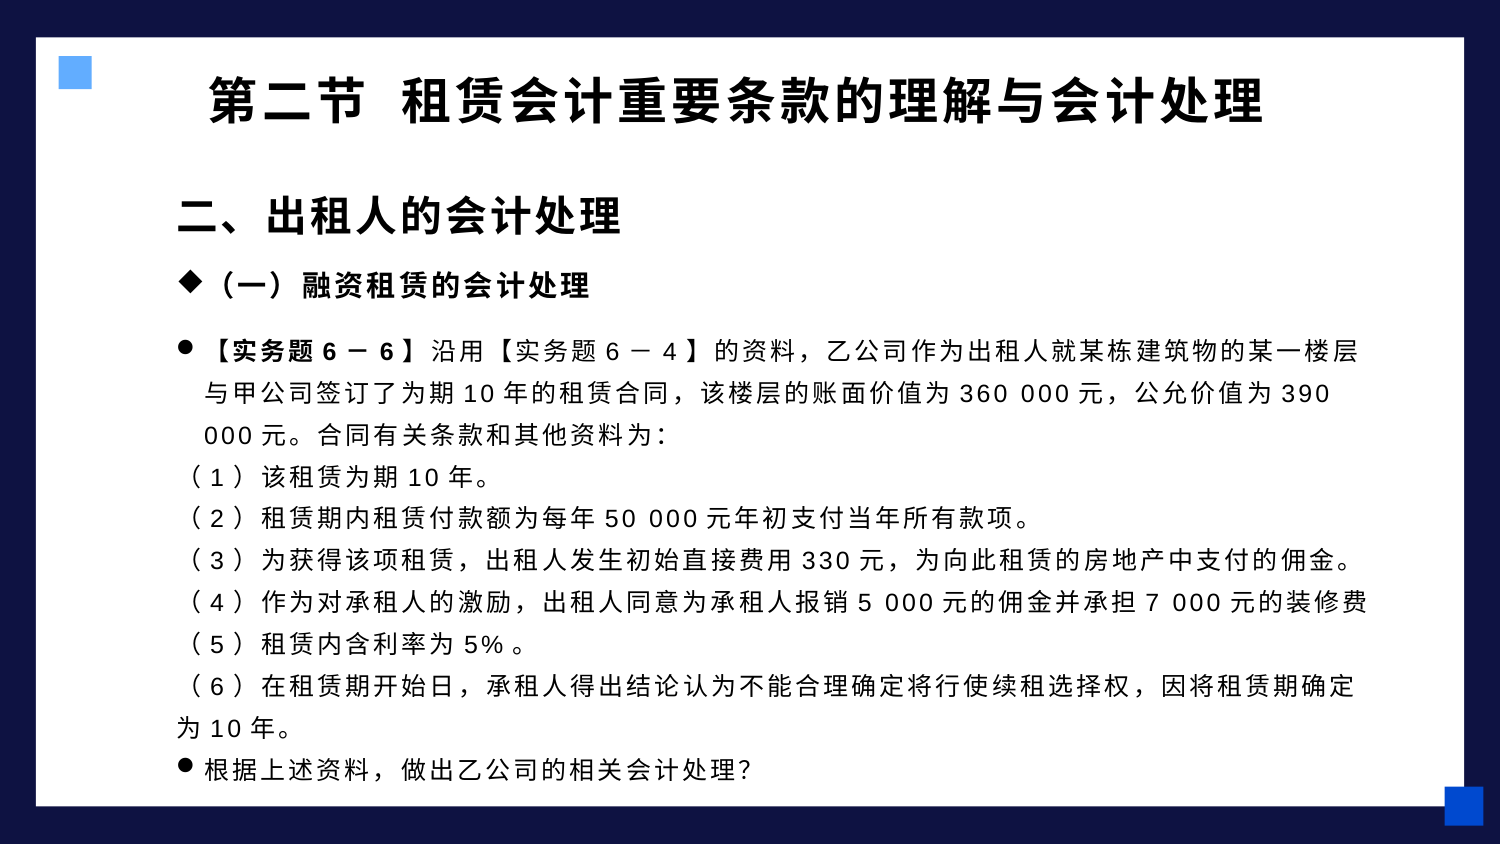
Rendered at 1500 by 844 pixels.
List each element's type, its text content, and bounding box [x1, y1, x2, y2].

list 二、出租人的会计处理 （一）融资租赁的会计处理 【实务题6－6】沿用【实务题6－4】的资料，乙公司作为出租人就某栋建筑物的某一楼层与甲公司签订了为期10年的租赁合同，该楼层的账面价值为360 000元，公允价值为390 000元。合同有关条款和其他资料为： （1）该租赁为期10年。 （2）租赁期内租赁付款额为每年50 000元年初支付当年所有款项。 （3）为获得该项租赁，出租人发生初始直接费用330元，为向此租赁的房地产中支付的佣金。 （4）作为对承租人的激励，出租人同意为承租人报销5 000元的佣金并承担7 000元的装修费 （5）租赁内含利率为5%。 （6）在租赁期开始日，承租人得出结论认为不能合理确定将行使续租选择权，因将租赁期确定为10年。 根据上述资料，做出乙公司的相关会计处理？ [159, 179, 1388, 604]
title 第二节 租赁会计重要条款的理解与会计处理 [141, 48, 1327, 138]
